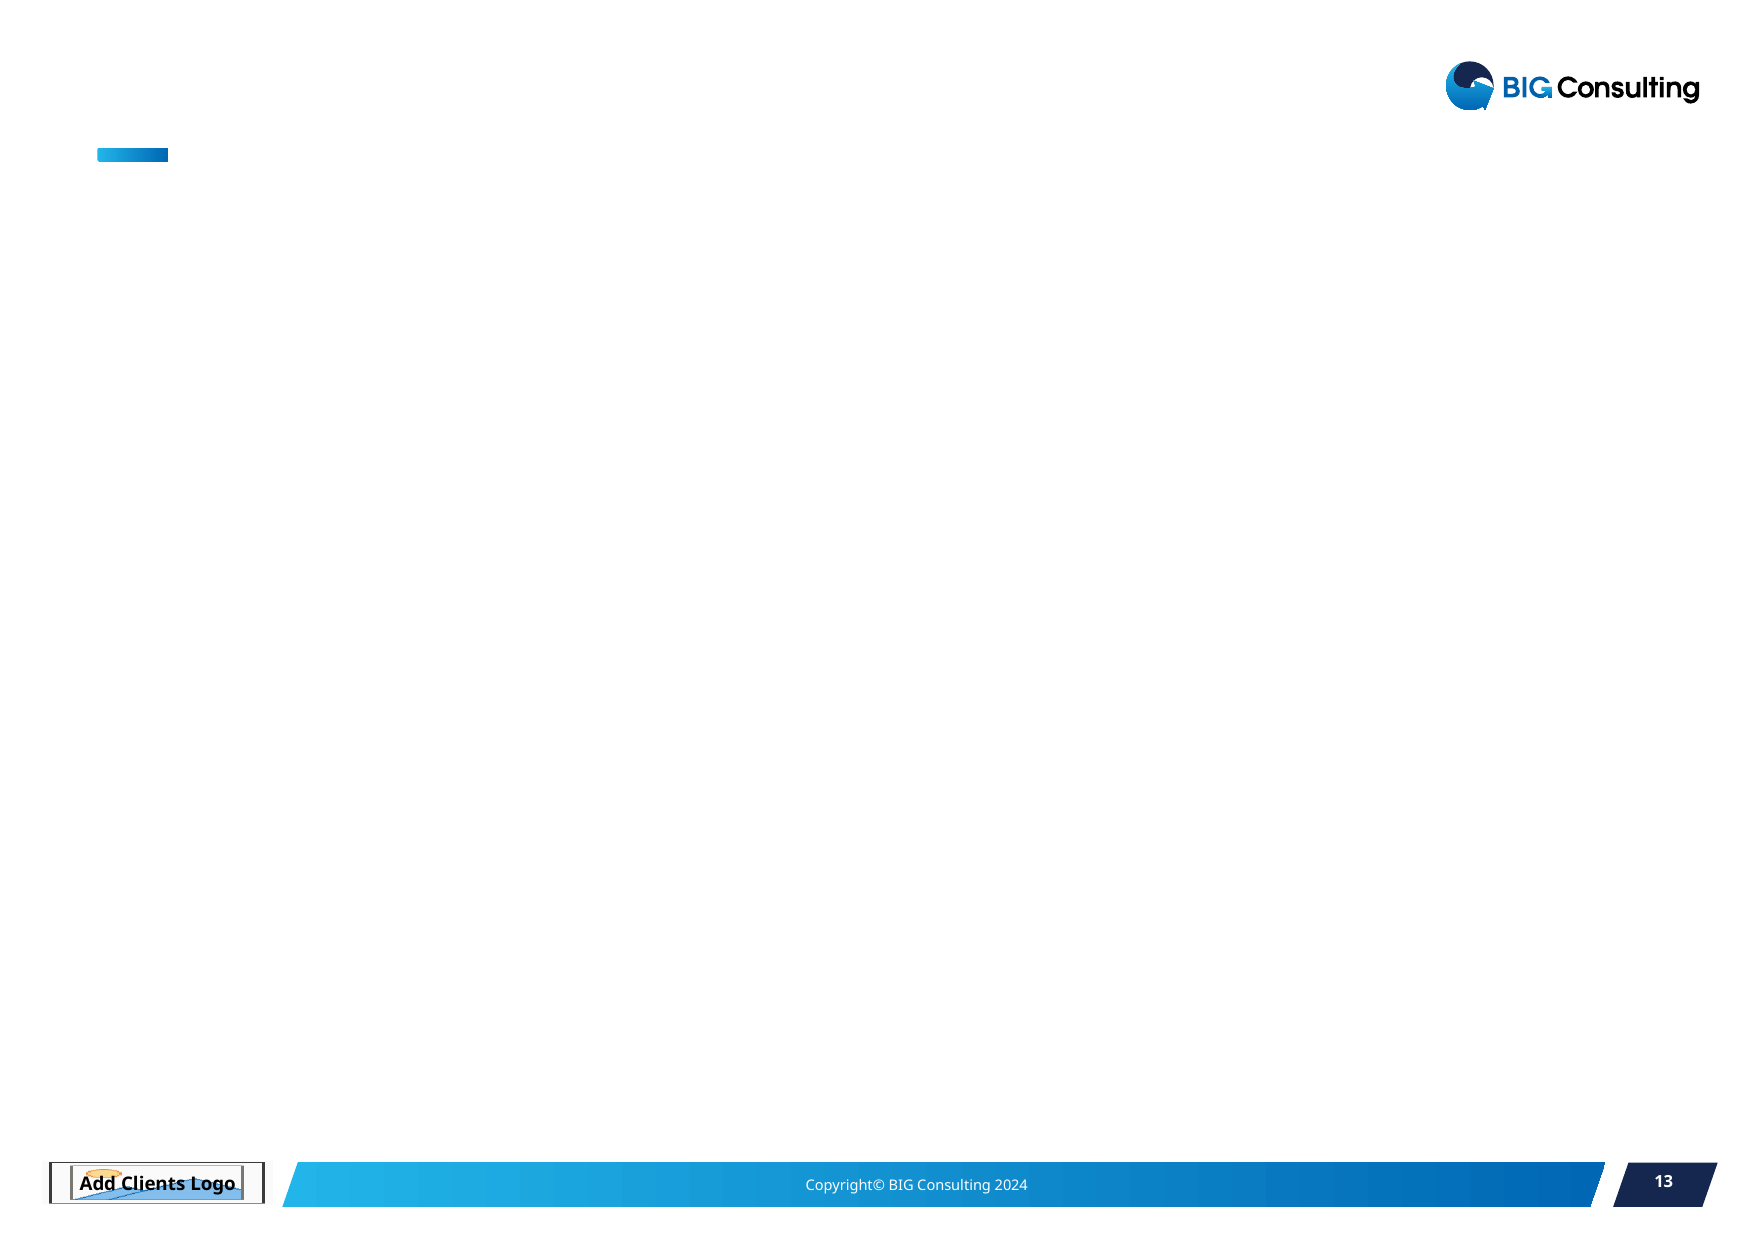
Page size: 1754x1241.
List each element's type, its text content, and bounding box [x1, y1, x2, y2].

slide_number 13 [1625, 1167, 1703, 1198]
picture [42, 1160, 273, 1205]
